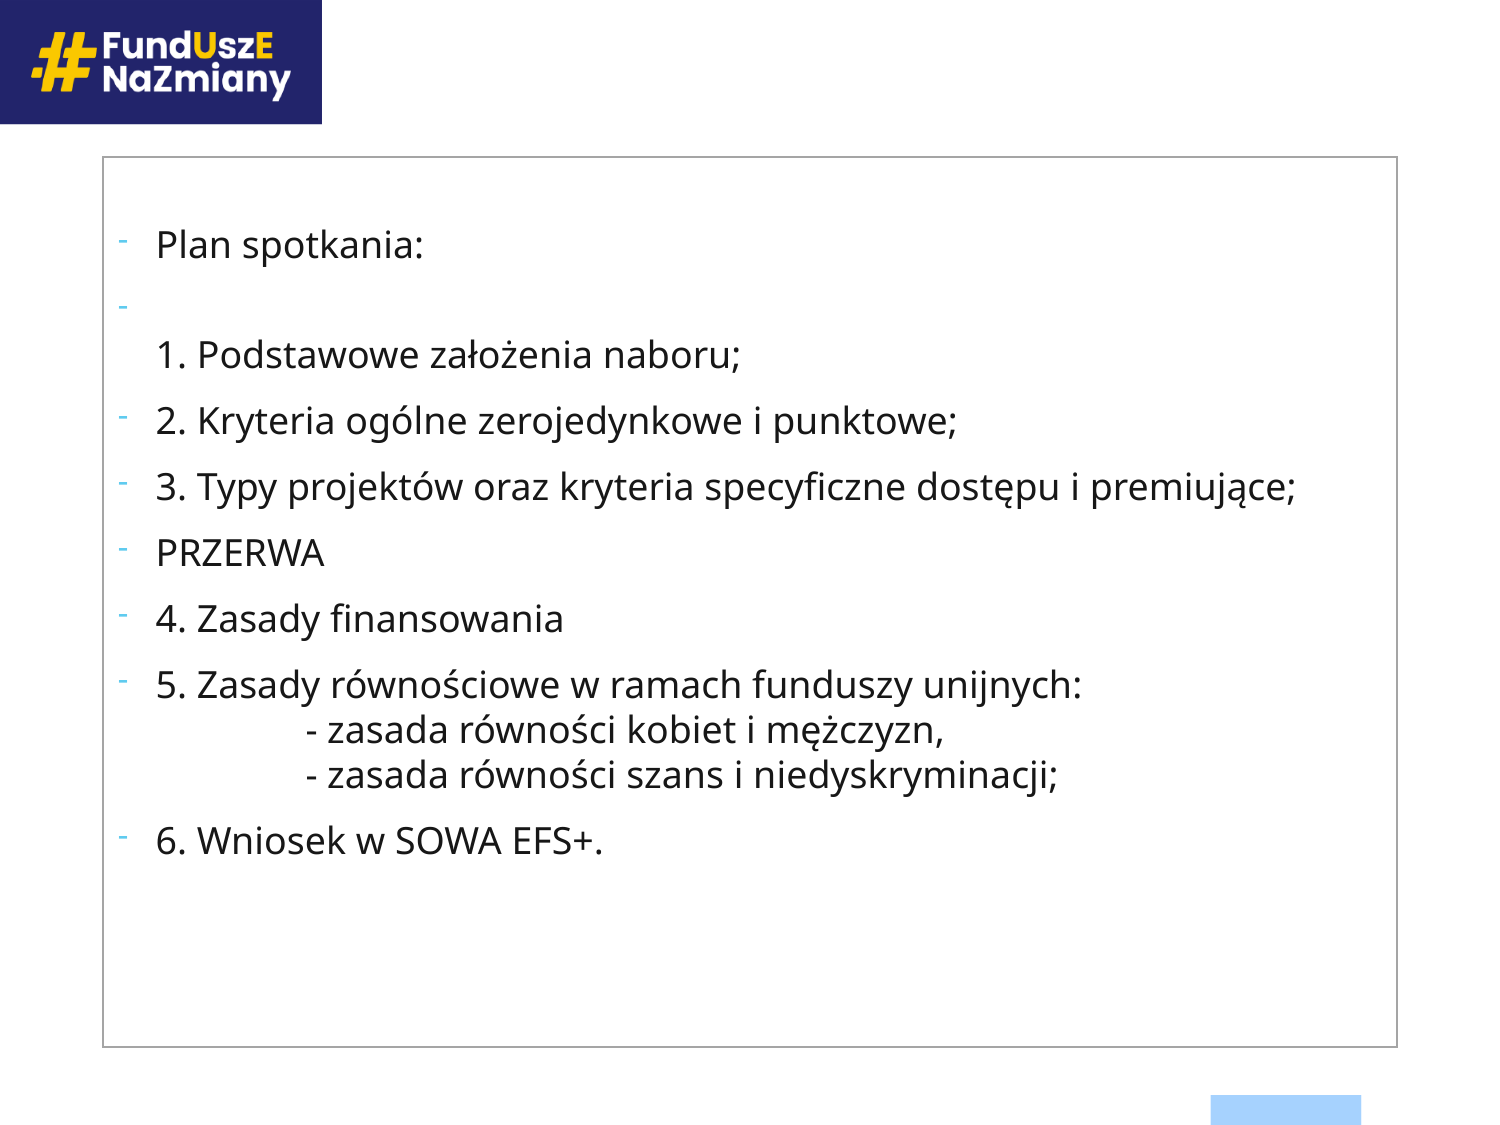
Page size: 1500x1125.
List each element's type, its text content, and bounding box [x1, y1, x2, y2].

picture [0, 0, 1500, 1125]
list Plan spotkania: 1. Podstawowe założenia naboru; 2. Kryteria ogólne zerojedynkowe i punktowe; 3. Typy projektów oraz kryteria specyficzne dostępu i premiujące; PRZERWA 4. Zasady finansowania 5. Zasady równościowe w ramach funduszy unijnych: - zasada równości kobiet i mężczyzn, - zasada równości szans i niedyskryminacji; 6. Wniosek w SOWA EFS+. [102, 156, 1398, 1048]
